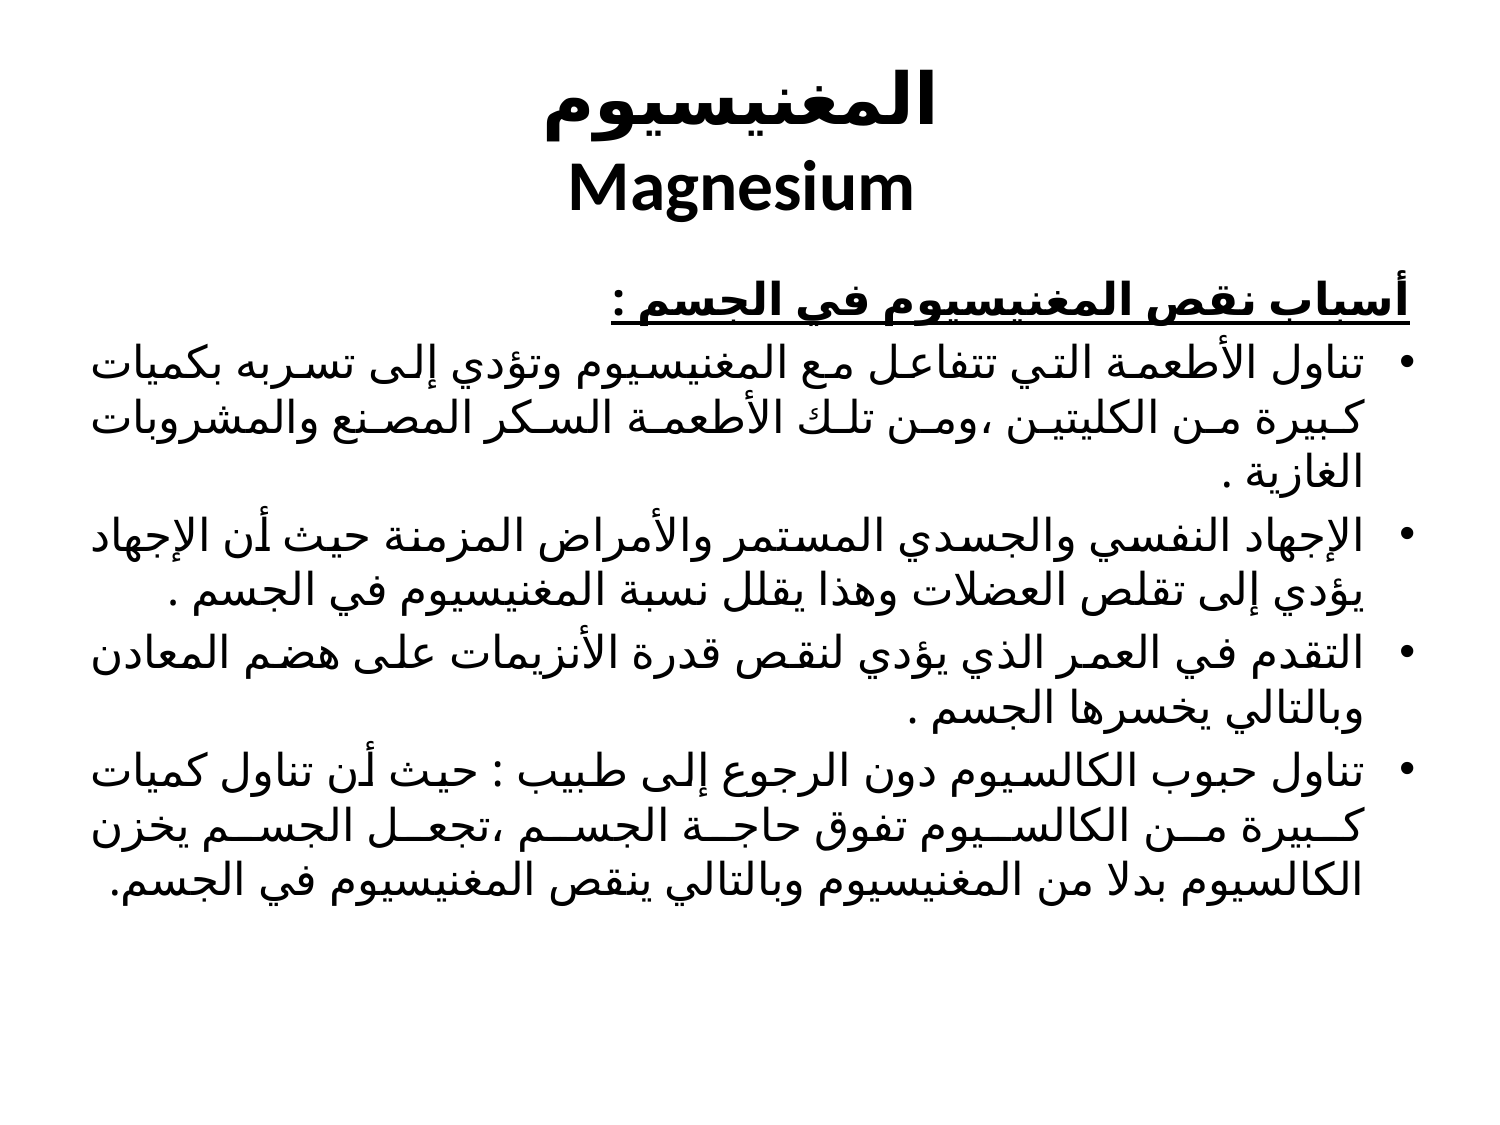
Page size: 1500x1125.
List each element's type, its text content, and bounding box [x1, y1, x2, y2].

list أسباب نقص المغنيسيوم في الجسم : تناول الأطعمة التي تتفاعل مع المغنيسيوم وتؤدي إلى تسربه بكميات كبيرة من الكليتين ،ومن تلك الأطعمة السكر المصنع والمشروبات الغازية . الإجهاد النفسي والجسدي المستمر والأمراض المزمنة حيث أن الإجهاد يؤدي إلى تقلص العضلات وهذا يقلل نسبة المغنيسيوم في الجسم . التقدم في العمر الذي يؤدي لنقص قدرة الأنزيمات على هضم المعادن وبالتالي يخسرها الجسم . تناول حبوب الكالسيوم دون الرجوع إلى طبيب : حيث أن تناول كميات كبيرة من الكالسيوم تفوق حاجة الجسم ،تجعل الجسم يخزن الكالسيوم بدلا من المغنيسيوم وبالتالي ينقص المغنيسيوم في الجسم. [75, 262, 1425, 1005]
title المغنيسيوم Magnesium [75, 45, 1425, 233]
